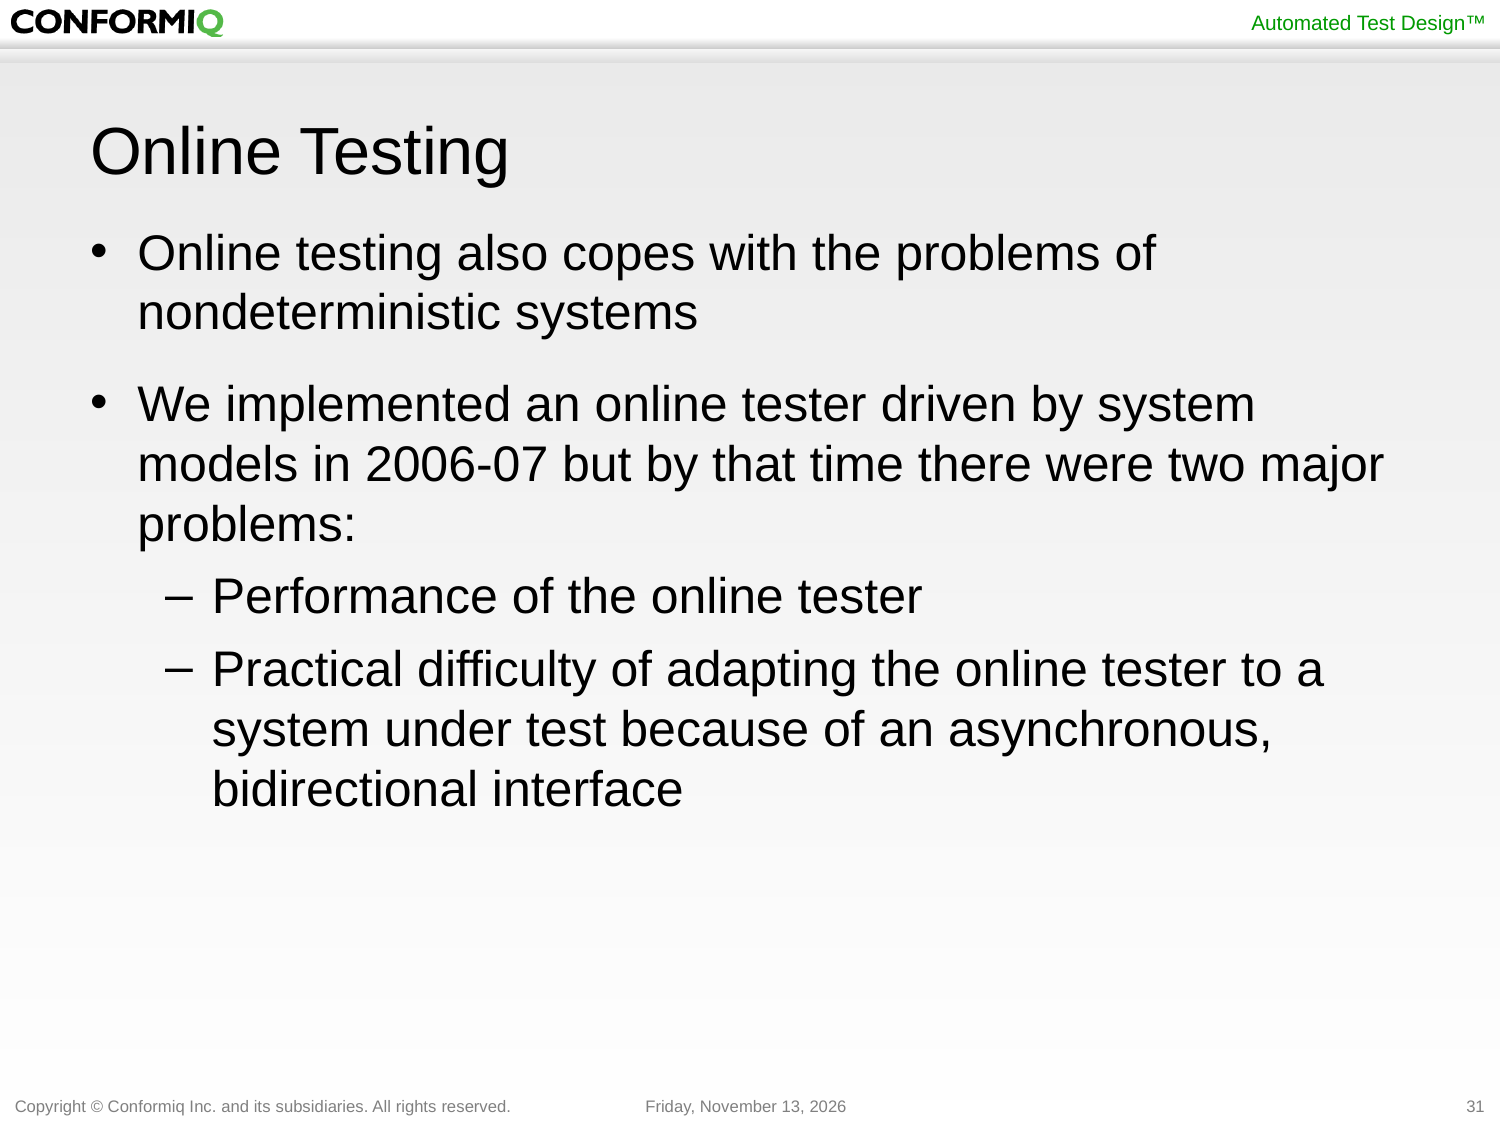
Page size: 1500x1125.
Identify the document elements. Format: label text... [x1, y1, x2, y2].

list Online testing also copes with the problems of nondeterministic systems We implemented an online tester driven by system models in 2006-07 but by that time there were two major problems: Performance of the online tester Practical difficulty of adapting the online tester to a system under test because of an asynchronous, bidirectional interface [75, 212, 1425, 1063]
picture [8, 4, 224, 37]
title Online Testing [75, 99, 1425, 200]
